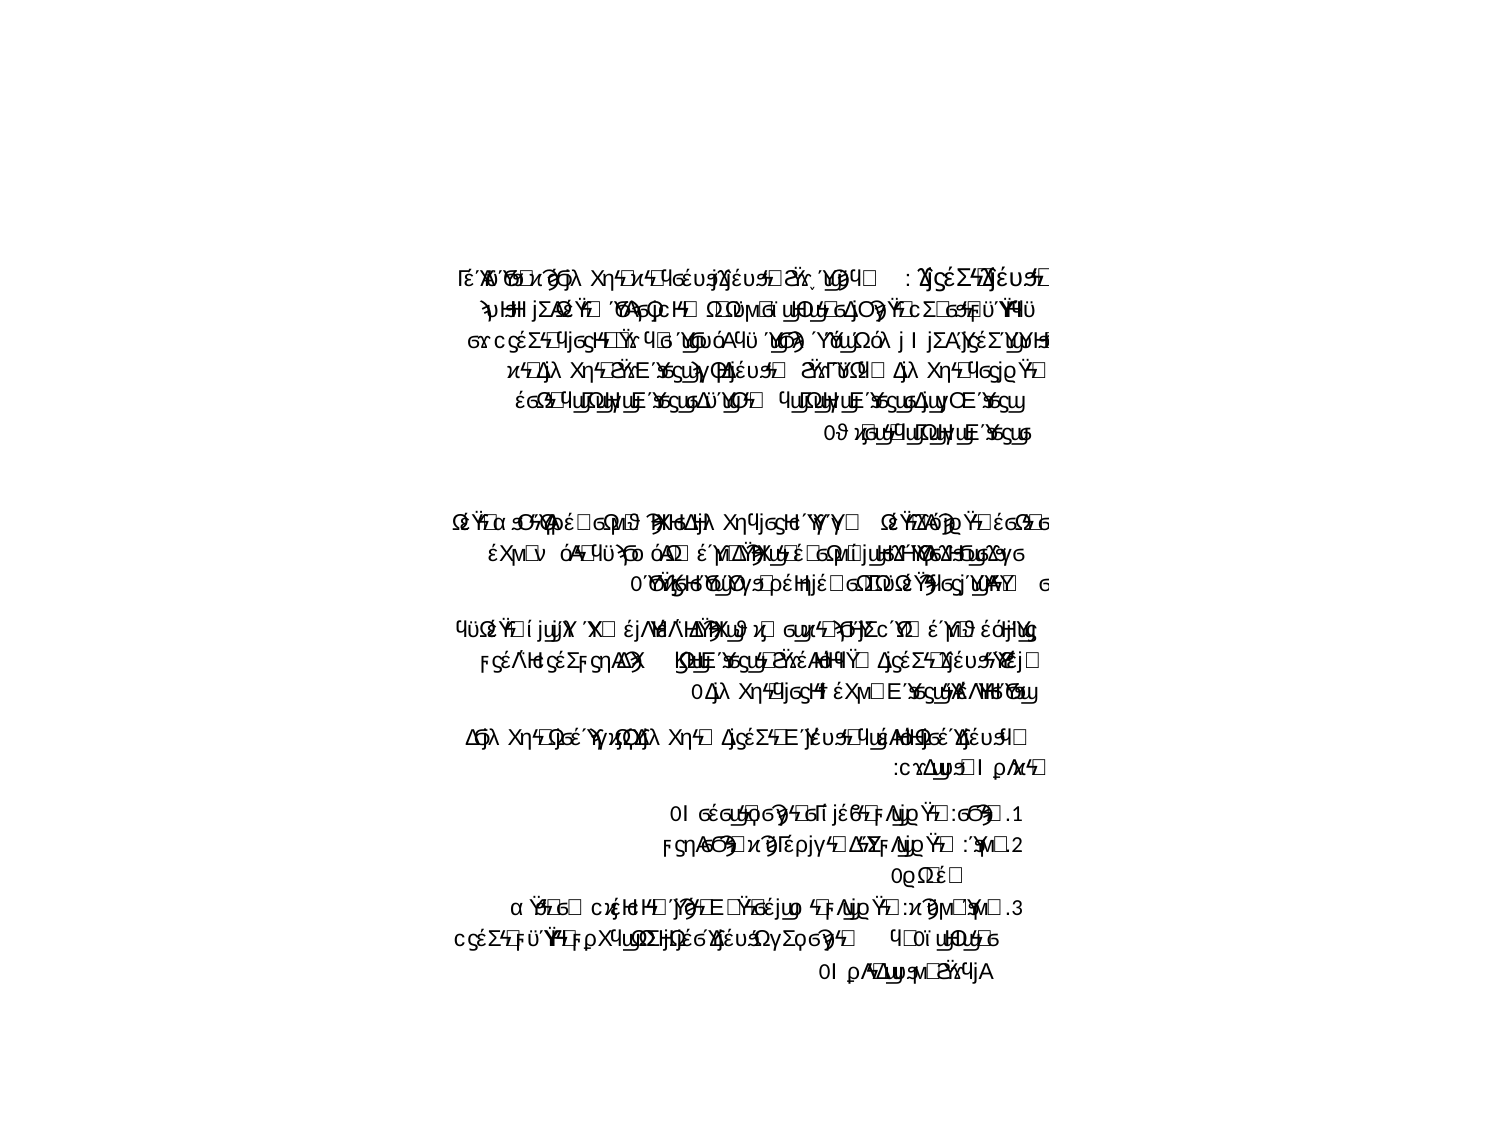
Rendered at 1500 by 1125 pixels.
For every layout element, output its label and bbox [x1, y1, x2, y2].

list [451, 262, 1049, 1006]
